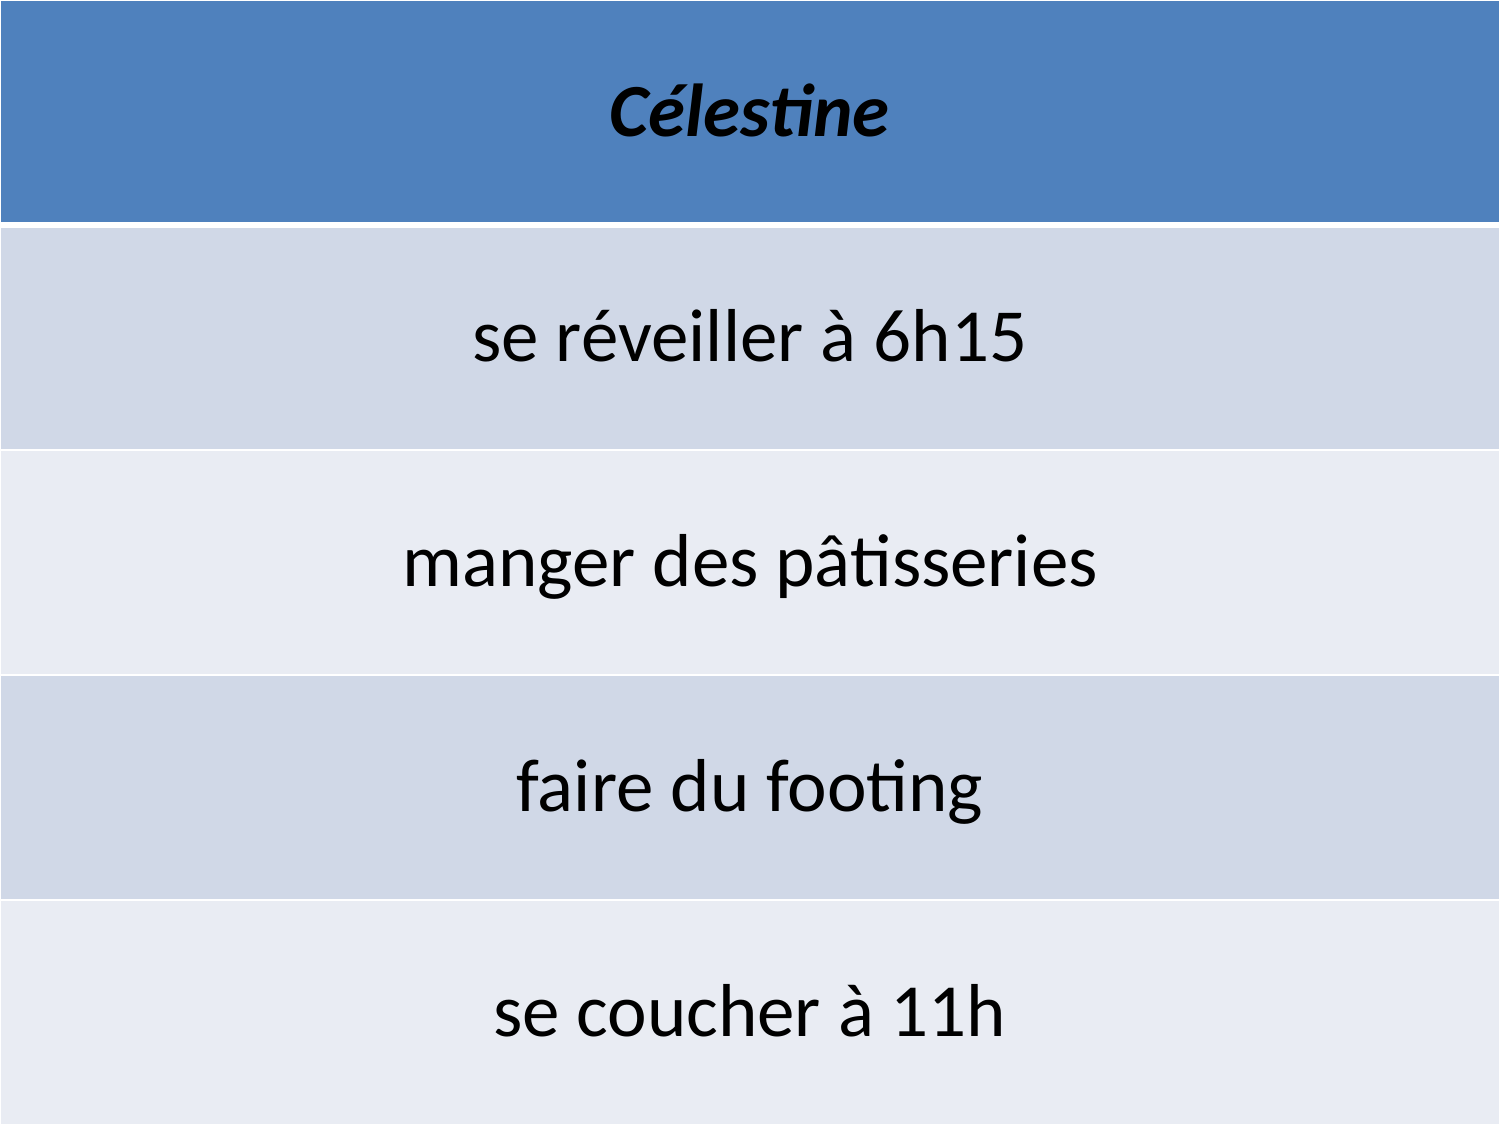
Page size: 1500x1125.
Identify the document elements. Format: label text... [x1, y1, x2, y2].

table_header Célestine [1, 1, 1499, 222]
table_cell se coucher à 11h [1, 901, 1499, 1124]
table_cell se réveiller à 6h15 [1, 228, 1499, 449]
table_cell manger des pâtisseries [1, 451, 1499, 674]
table_cell faire du footing [1, 676, 1499, 899]
